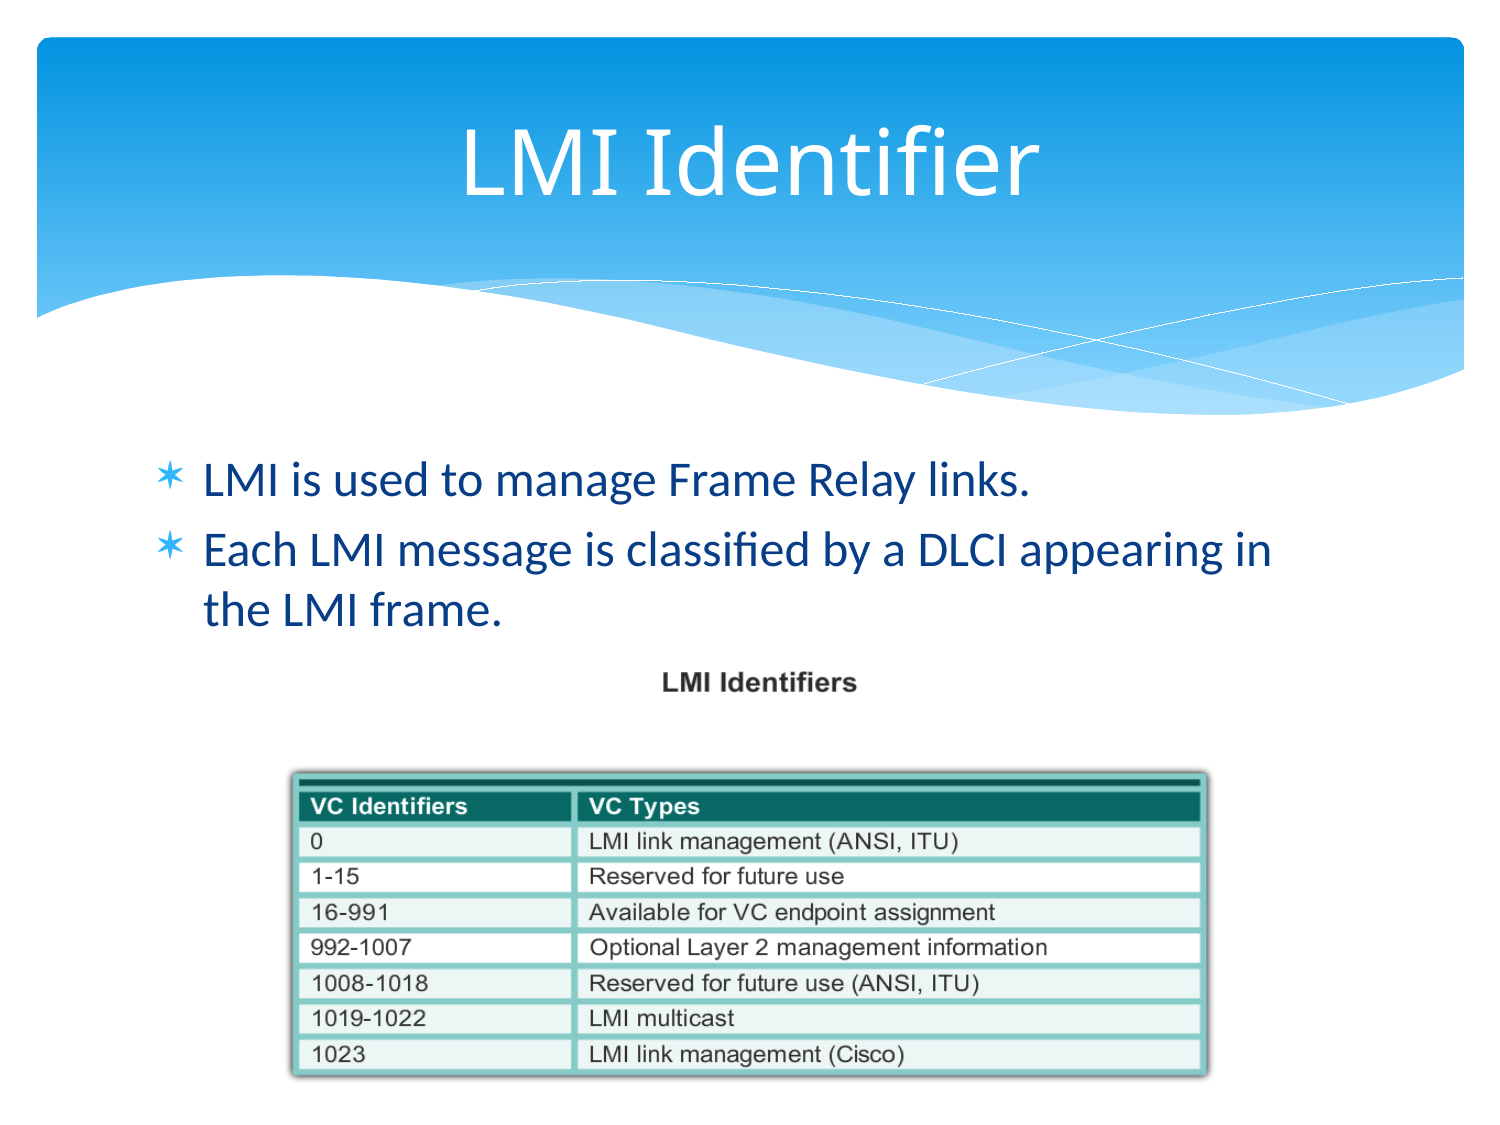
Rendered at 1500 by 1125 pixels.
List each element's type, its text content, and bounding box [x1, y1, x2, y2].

list LMI is used to manage Frame Relay links. Each LMI message is classified by a DLCI appearing in the LMI frame. [143, 438, 1359, 1005]
picture [266, 670, 1226, 1088]
title LMI Identifier [75, 55, 1425, 261]
